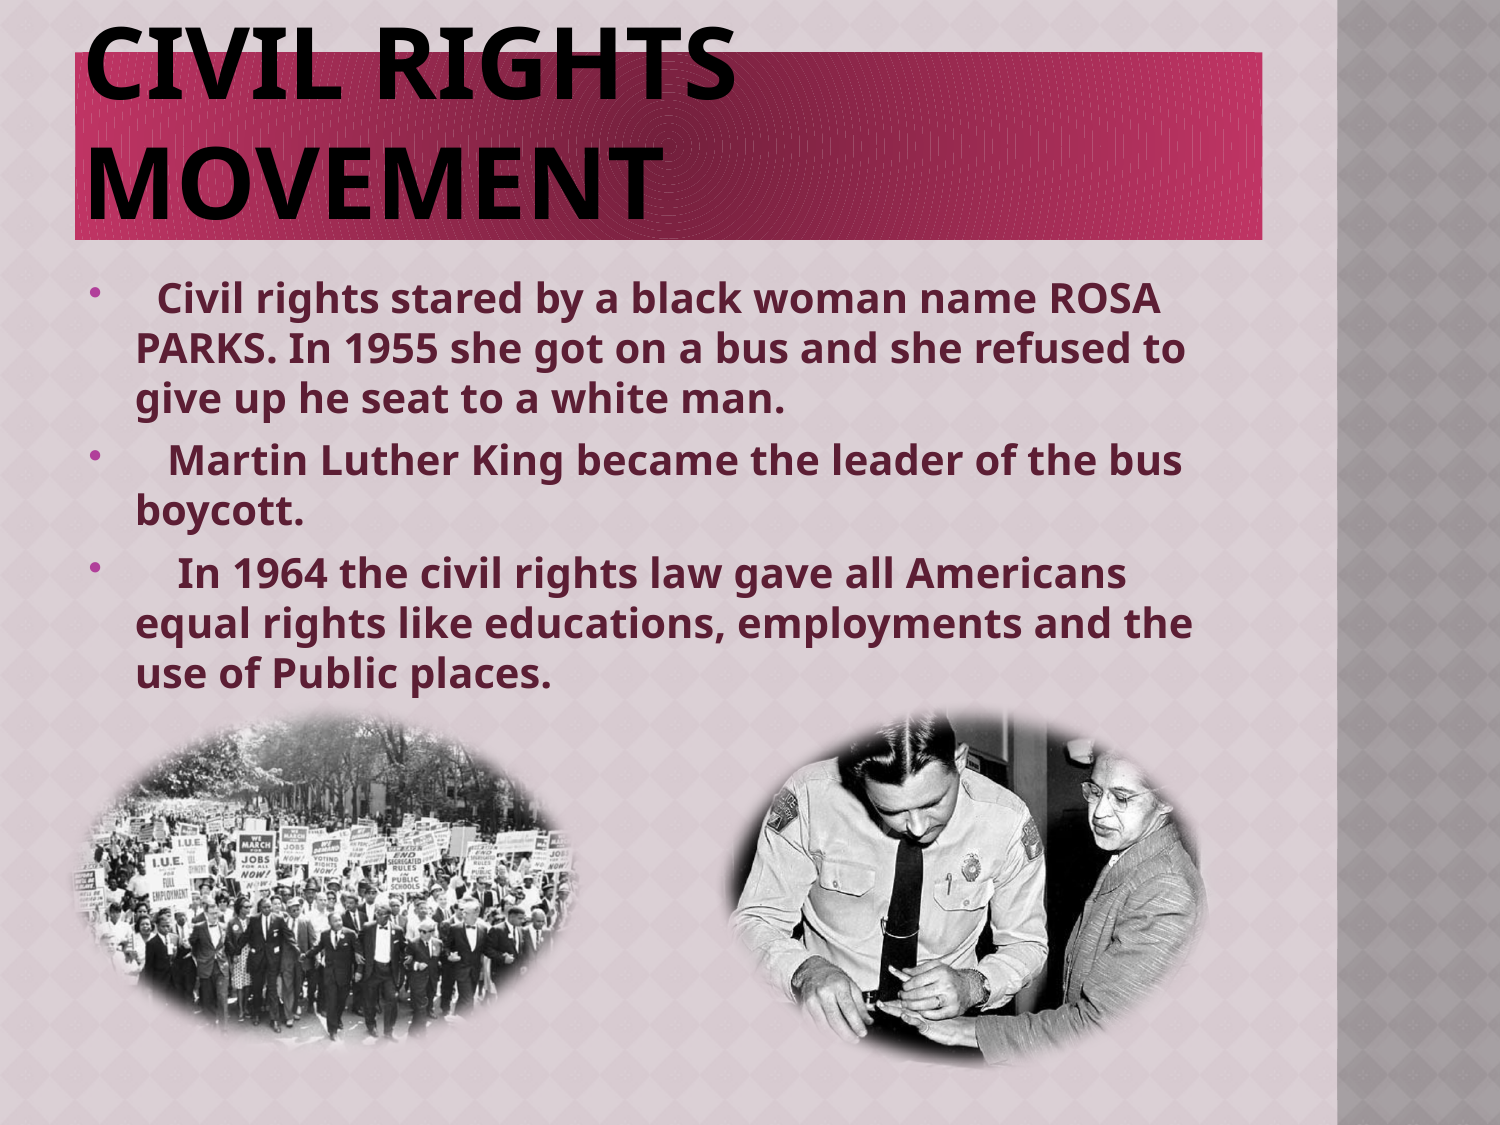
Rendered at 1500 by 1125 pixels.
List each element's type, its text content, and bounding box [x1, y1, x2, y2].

title Civil rights movement [75, 52, 1263, 240]
picture [61, 699, 588, 1063]
picture [711, 699, 1224, 1077]
list Civil rights stared by a black woman name ROSA PARKS. In 1955 she got on a bus and she refused to give up he seat to a white man. Martin Luther King became the leader of the bus boycott. In 1964 the civil rights law gave all Americans equal rights like educations, employments and the use of Public places. [74, 263, 1263, 1060]
